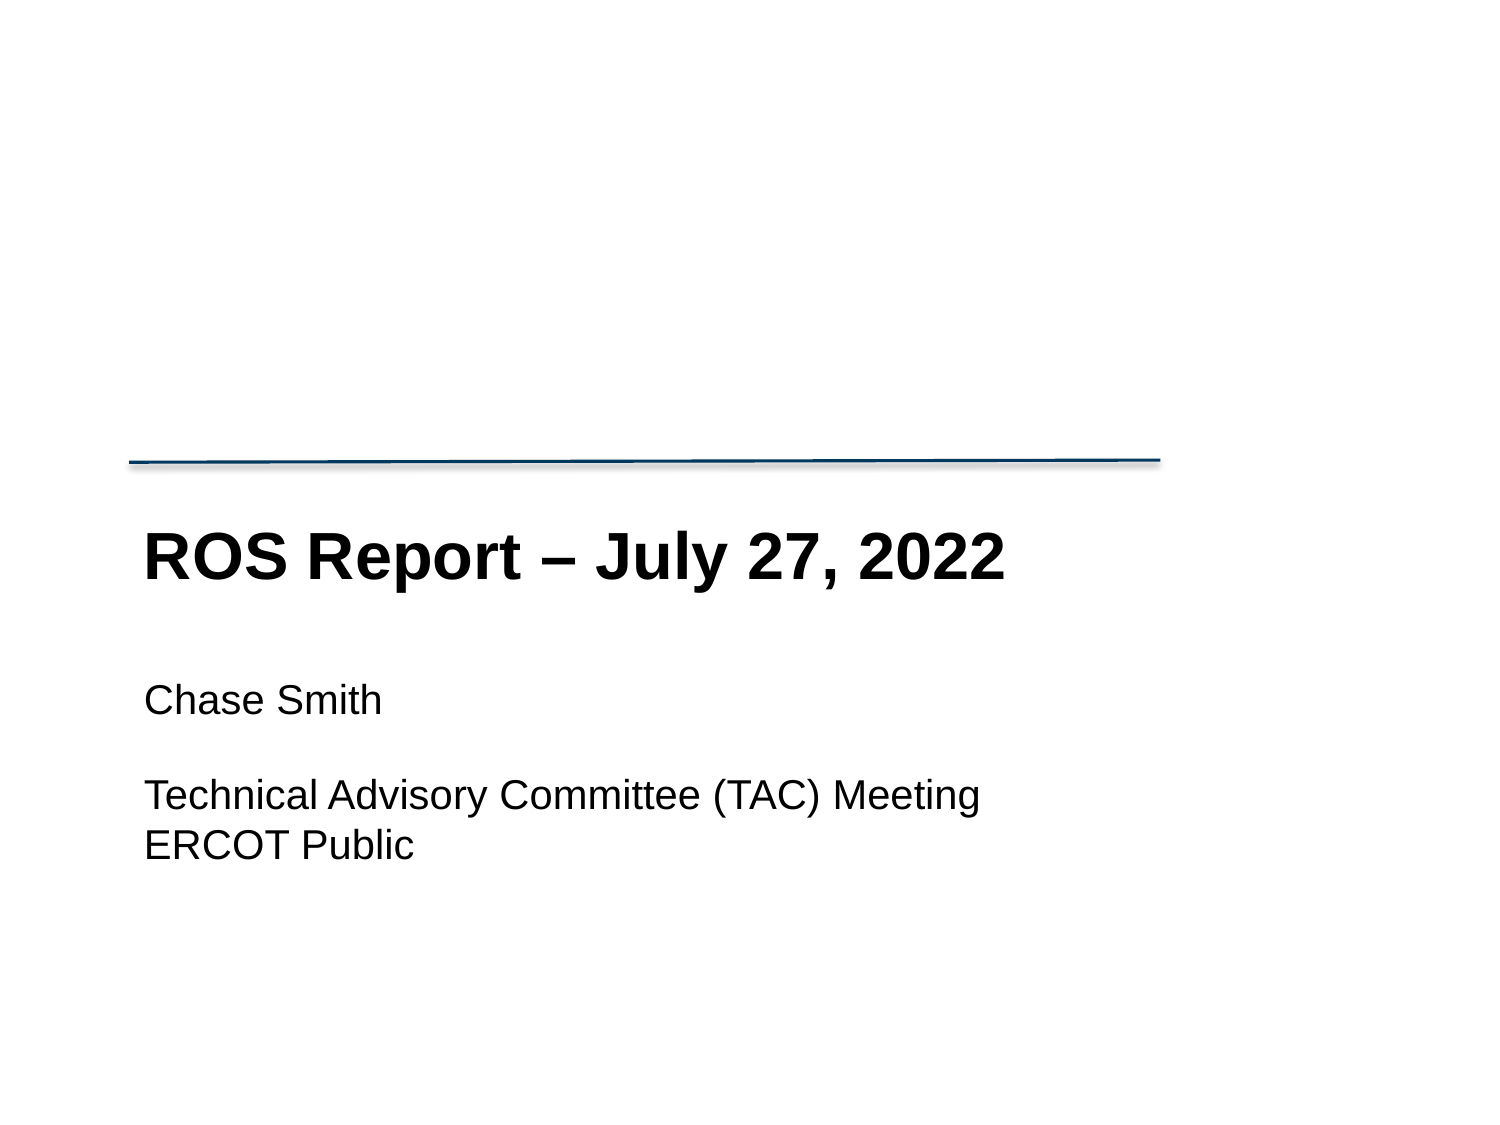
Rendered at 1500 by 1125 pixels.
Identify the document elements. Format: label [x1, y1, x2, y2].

text_box [128, 459, 1367, 890]
